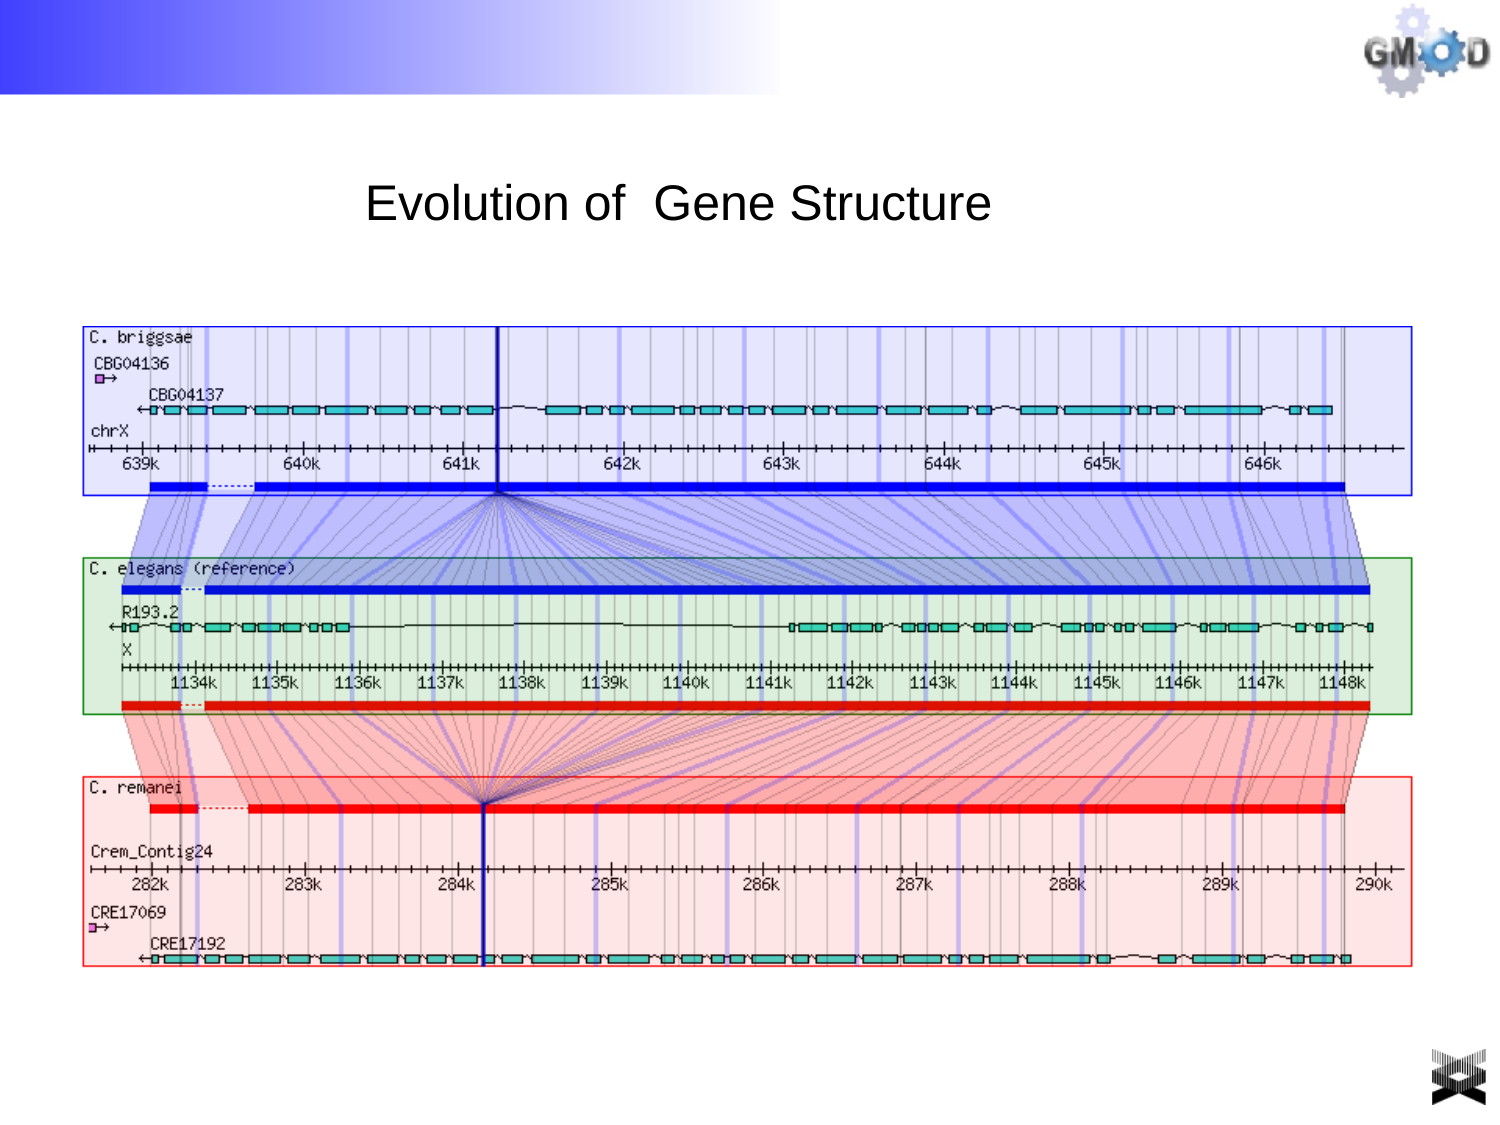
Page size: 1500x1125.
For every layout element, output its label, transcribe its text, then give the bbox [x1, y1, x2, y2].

text_box Evolution of Gene Structure [349, 162, 1347, 238]
picture [74, 326, 1419, 976]
picture [1431, 1049, 1487, 1105]
